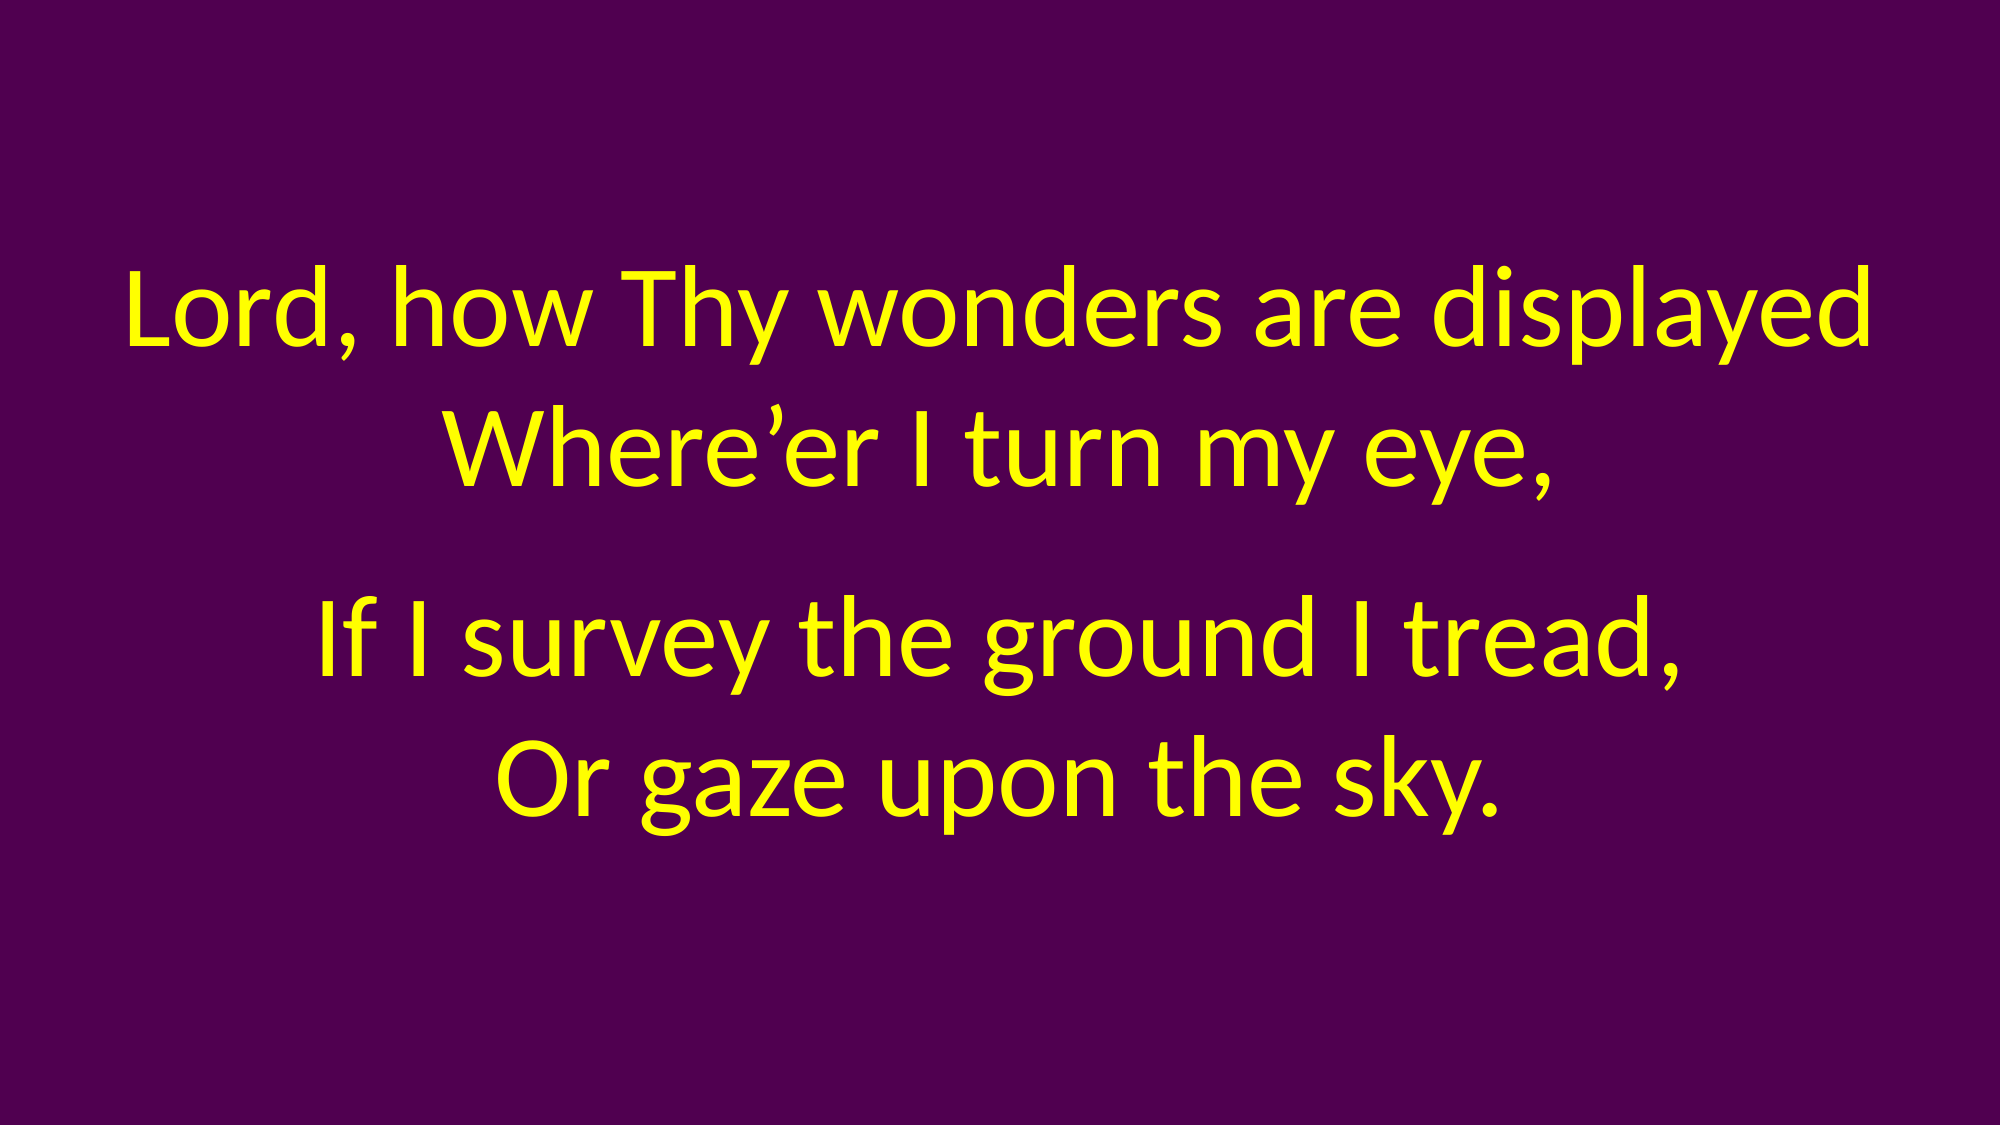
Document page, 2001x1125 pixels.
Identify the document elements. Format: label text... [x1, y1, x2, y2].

text_box Lord, how Thy wonders are displayed Where’er I turn my eye, If I survey the ground I tread, Or gaze upon the sky. [0, 222, 2000, 848]
